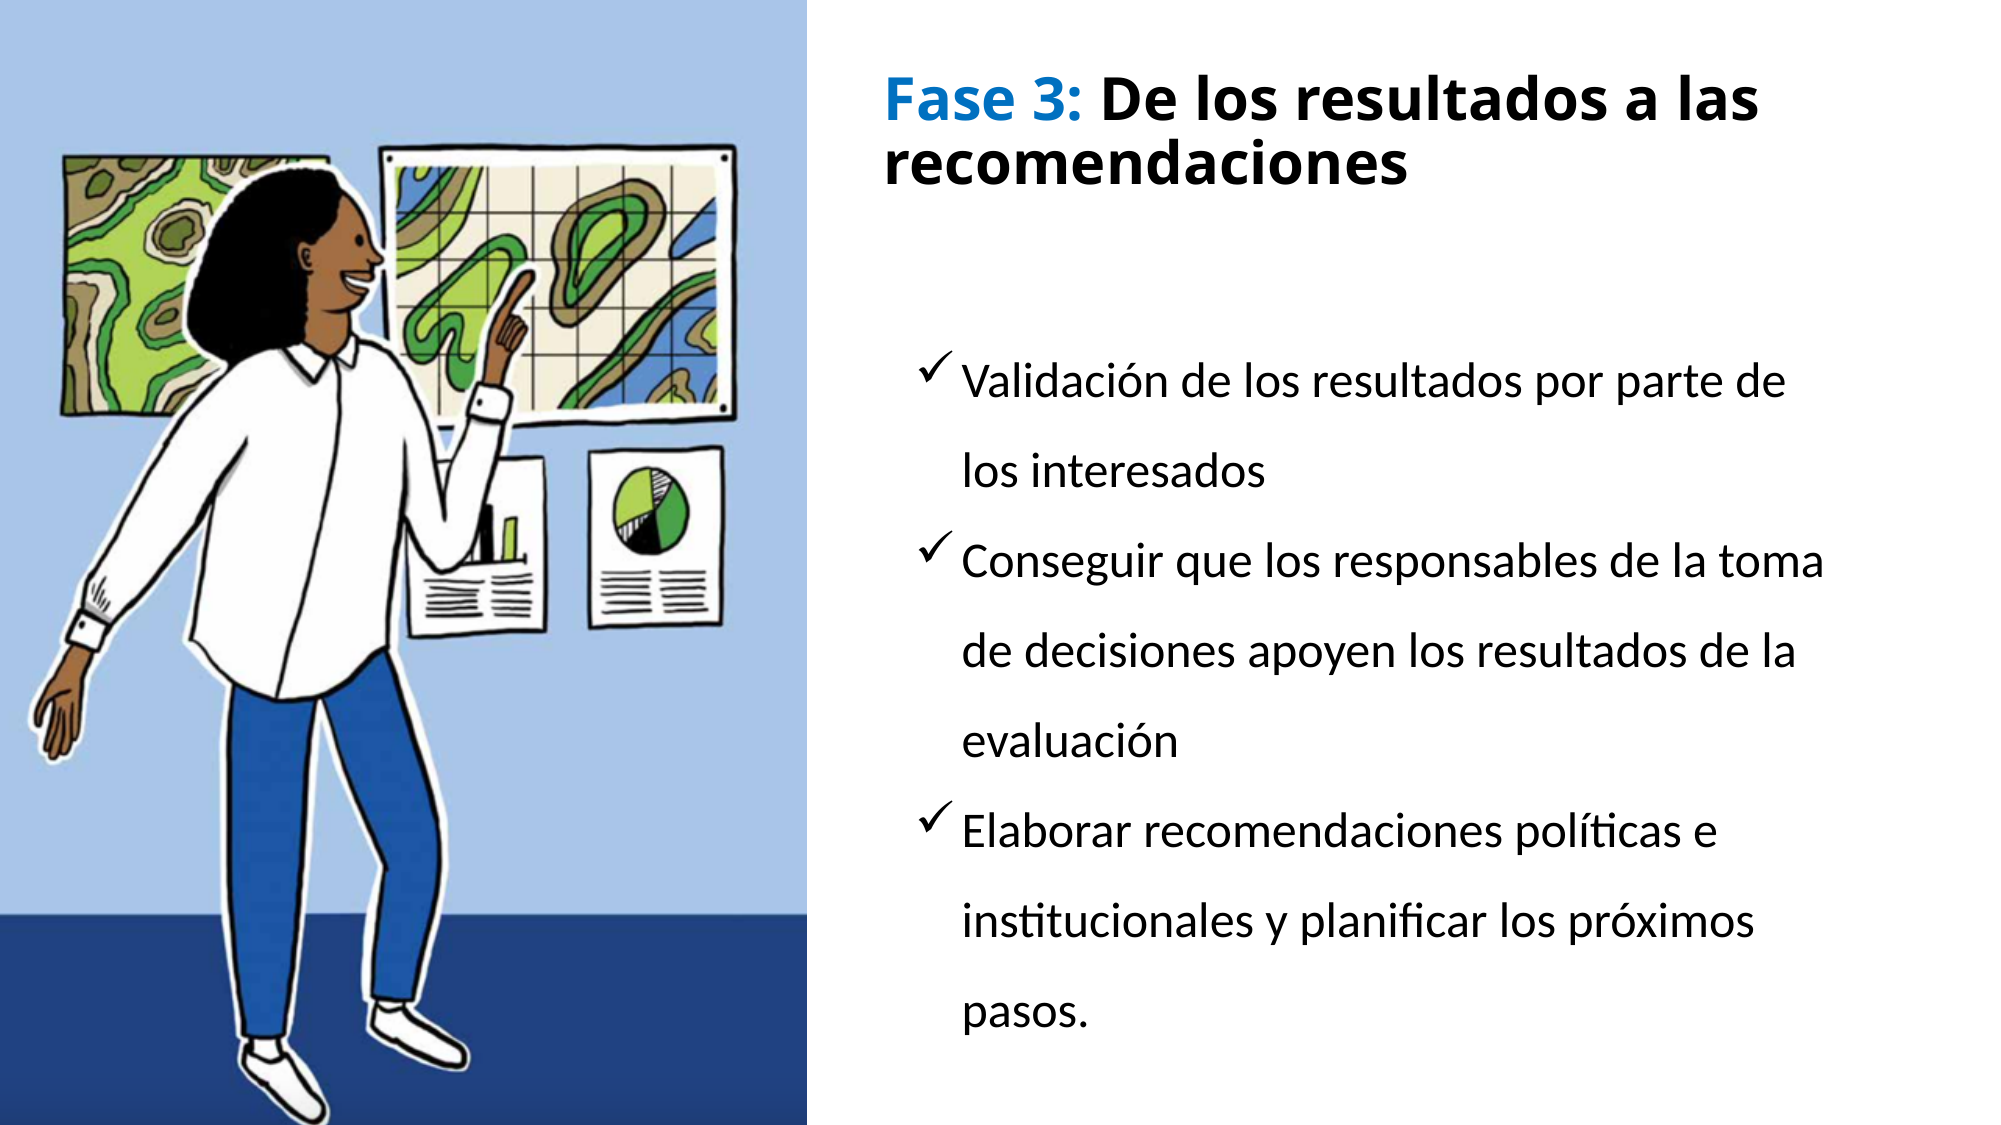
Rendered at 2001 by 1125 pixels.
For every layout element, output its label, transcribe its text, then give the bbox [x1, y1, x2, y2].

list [0, 0, 807, 1125]
text_box Validación de los resultados por parte de los interesados Conseguir que los responsables de la toma de decisiones apoyen los resultados de la evaluación Elaborar recomendaciones políticas e institucionales y planificar los próximos pasos. [899, 310, 1863, 1046]
title Fase 3: De los resultados a las recomendaciones [868, 59, 1863, 278]
